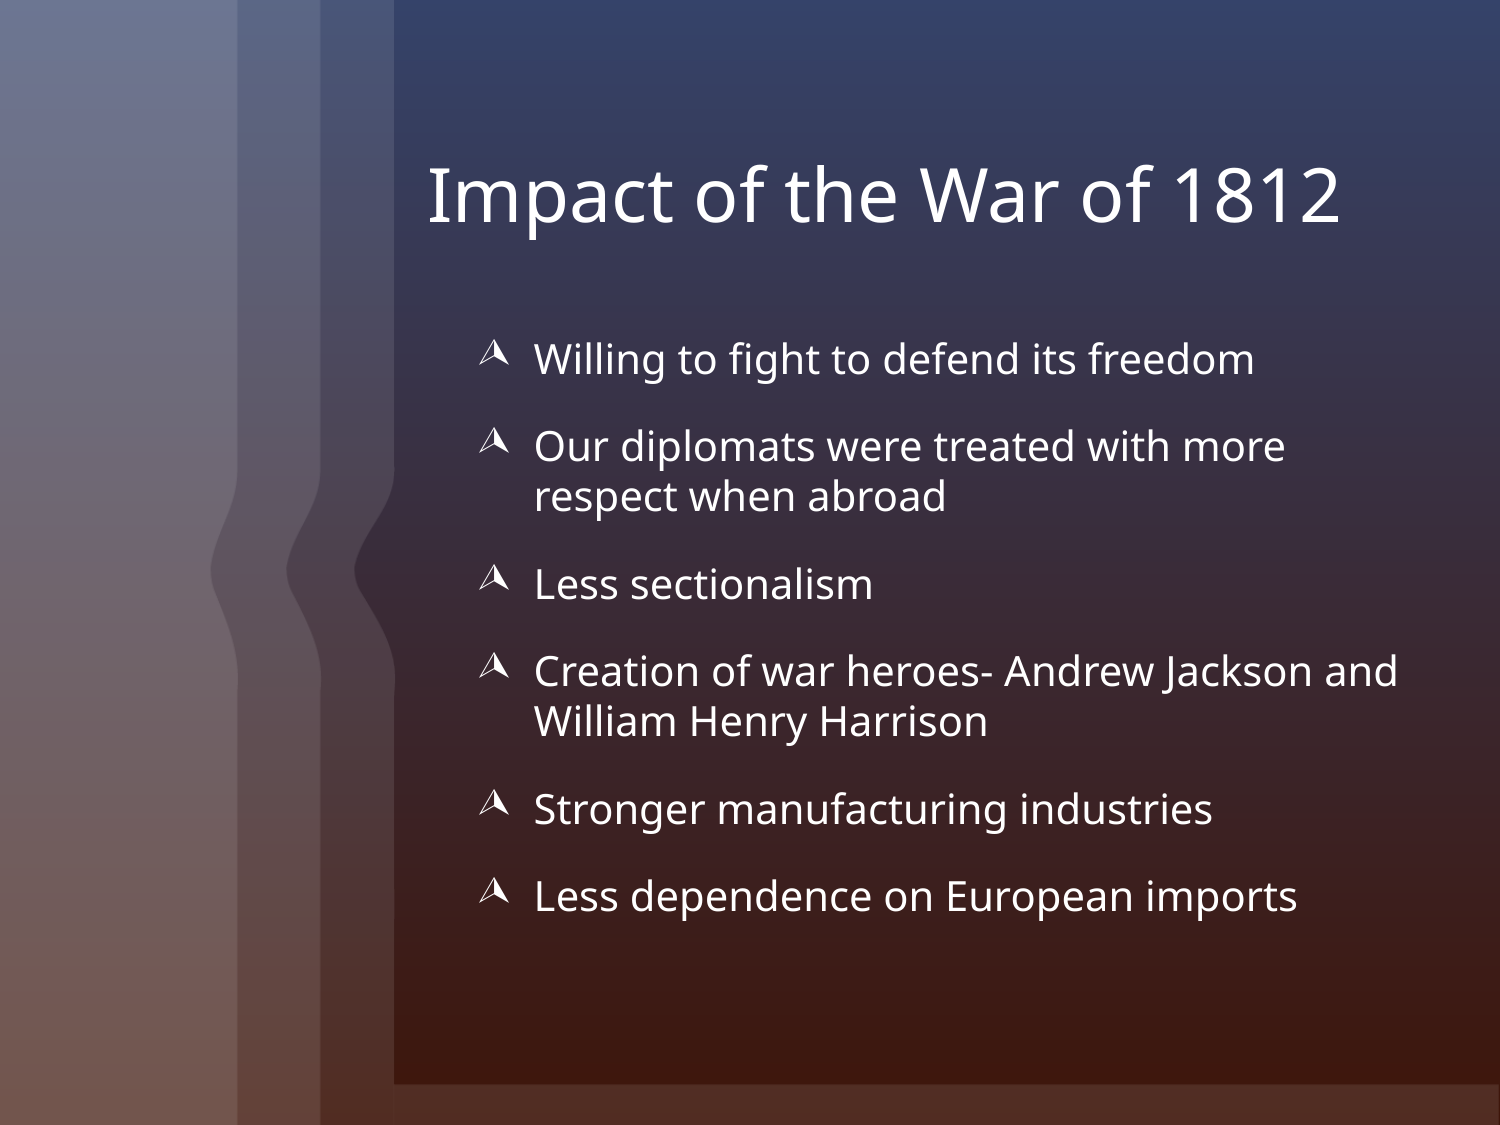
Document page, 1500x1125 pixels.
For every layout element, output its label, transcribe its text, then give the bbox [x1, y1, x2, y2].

list Willing to fight to defend its freedom Our diplomats were treated with more respect when abroad Less sectionalism Creation of war heroes- Andrew Jackson and William Henry Harrison Stronger manufacturing industries Less dependence on European imports [462, 324, 1425, 1000]
picture [0, 0, 1500, 1125]
title Impact of the War of 1812 [412, 57, 1425, 246]
